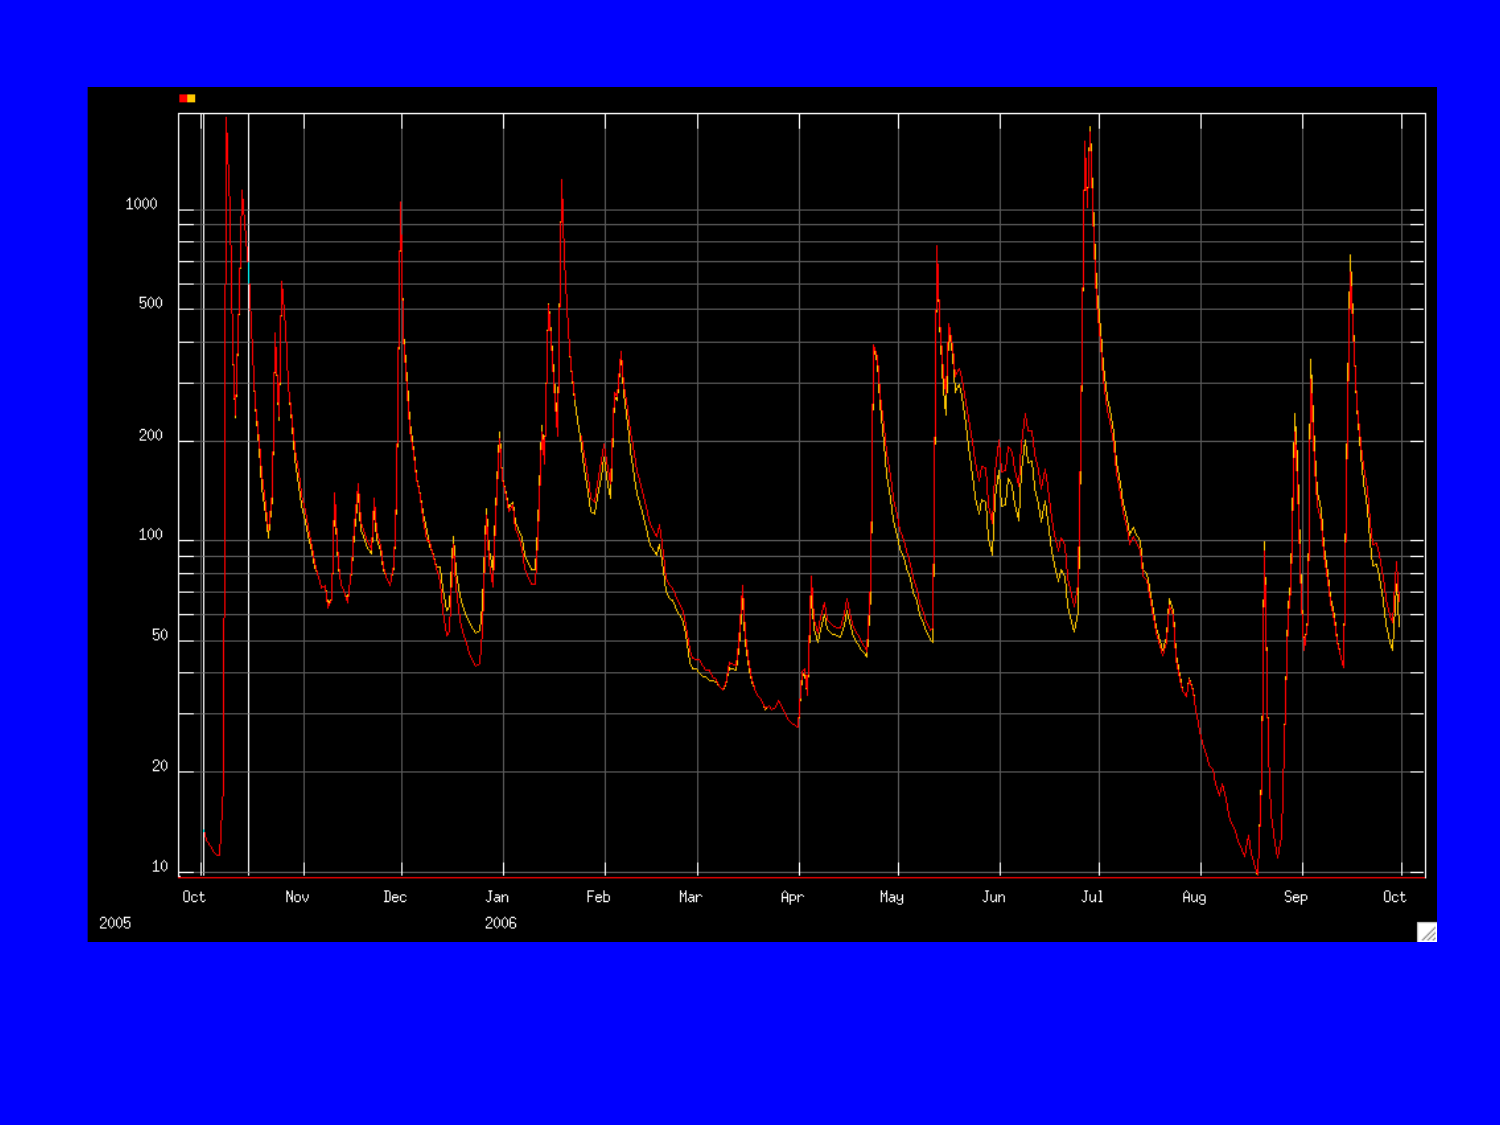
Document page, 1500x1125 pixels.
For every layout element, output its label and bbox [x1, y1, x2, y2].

picture [87, 87, 1438, 942]
